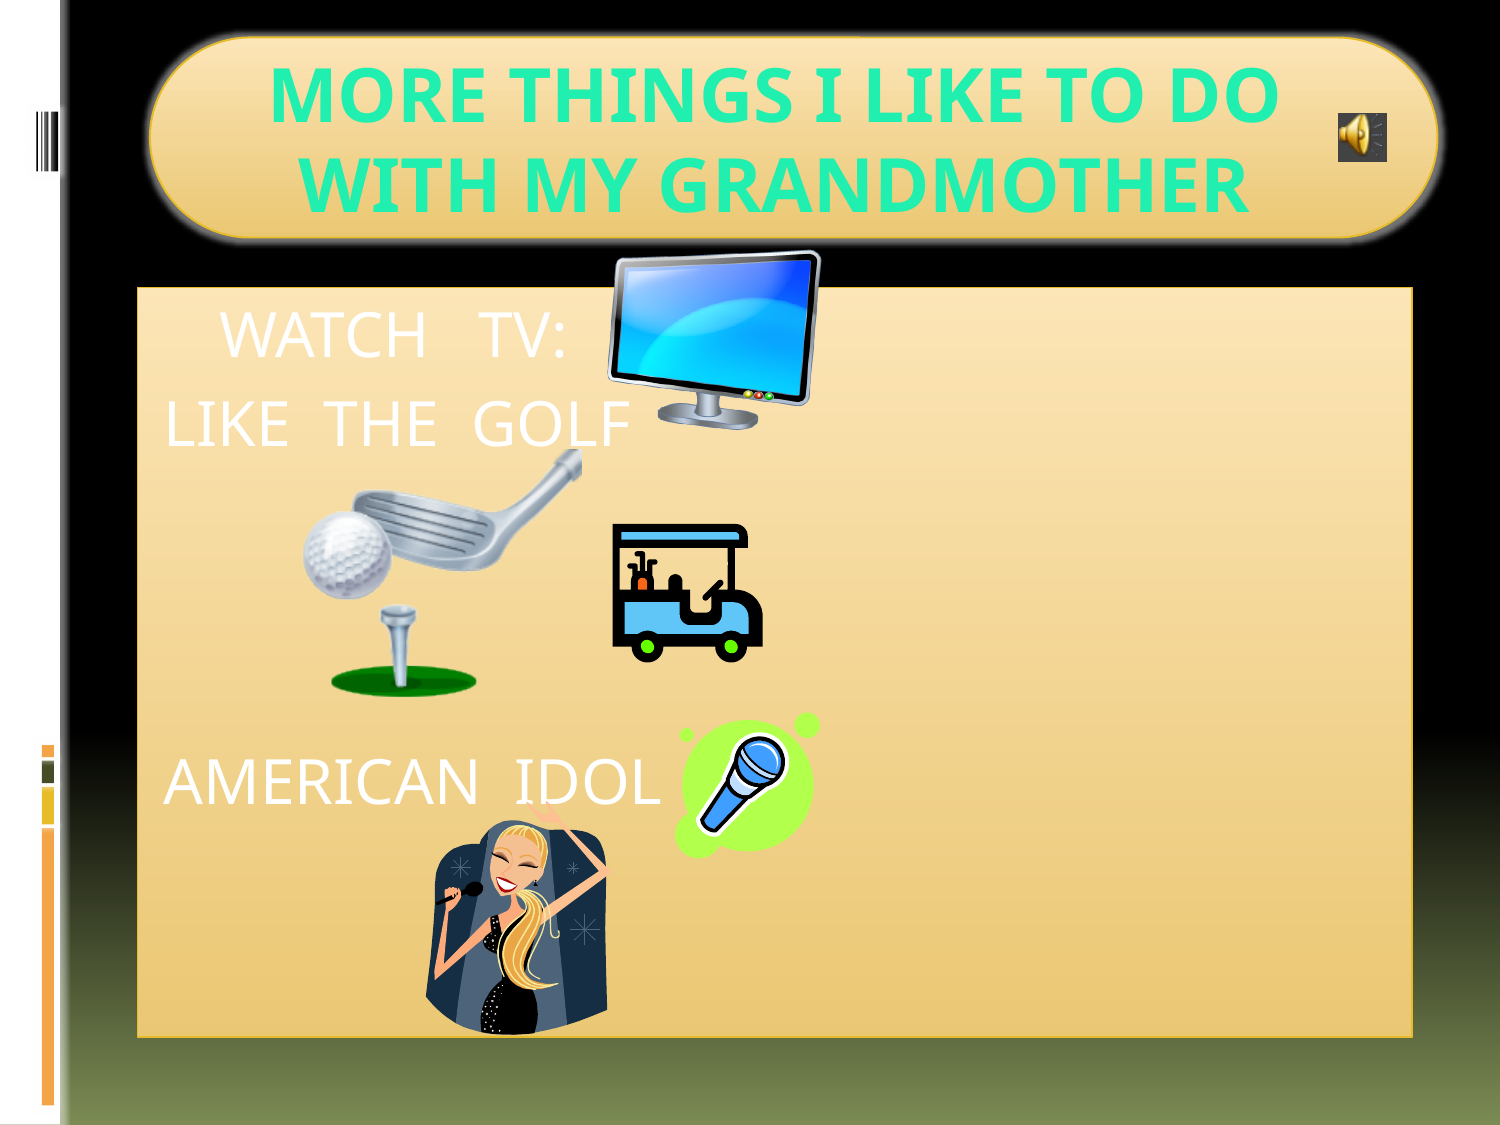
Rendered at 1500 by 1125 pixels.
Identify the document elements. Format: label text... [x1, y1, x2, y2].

picture [424, 799, 613, 1036]
picture [674, 712, 821, 859]
picture [299, 449, 582, 732]
text_box [148, 58, 187, 217]
picture [611, 523, 764, 663]
picture [1337, 112, 1388, 163]
list WATCH TV: LIKE THE GOLF AMERICAN IDOL [137, 287, 1413, 1038]
text_box MORE THINGS I LIKE TO DO WITH MY GRANDMOTHER [187, 40, 1363, 236]
picture [599, 224, 826, 451]
text_box [223, 36, 1439, 236]
